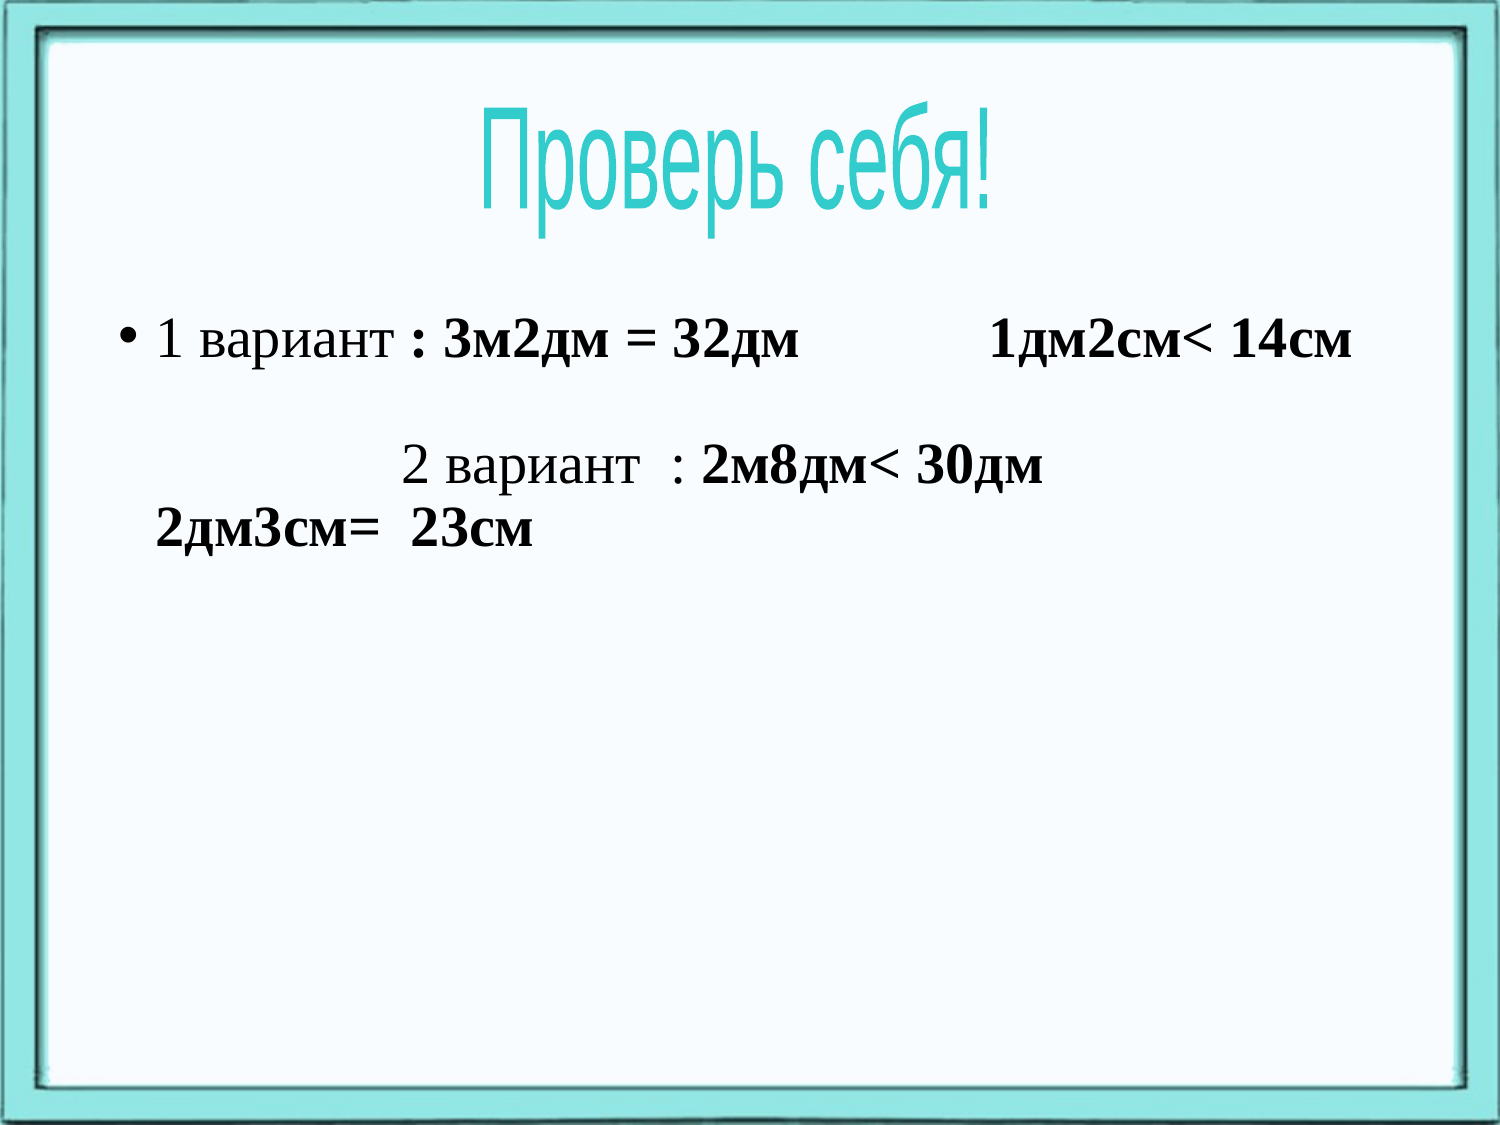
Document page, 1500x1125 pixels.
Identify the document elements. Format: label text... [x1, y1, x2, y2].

picture [0, 0, 1500, 1125]
list 1 вариант : 3м2дм = 32дм 1дм2см< 14см 2 вариант : 2м8дм< 30дм 2дм3см= 23см [102, 299, 1398, 1014]
